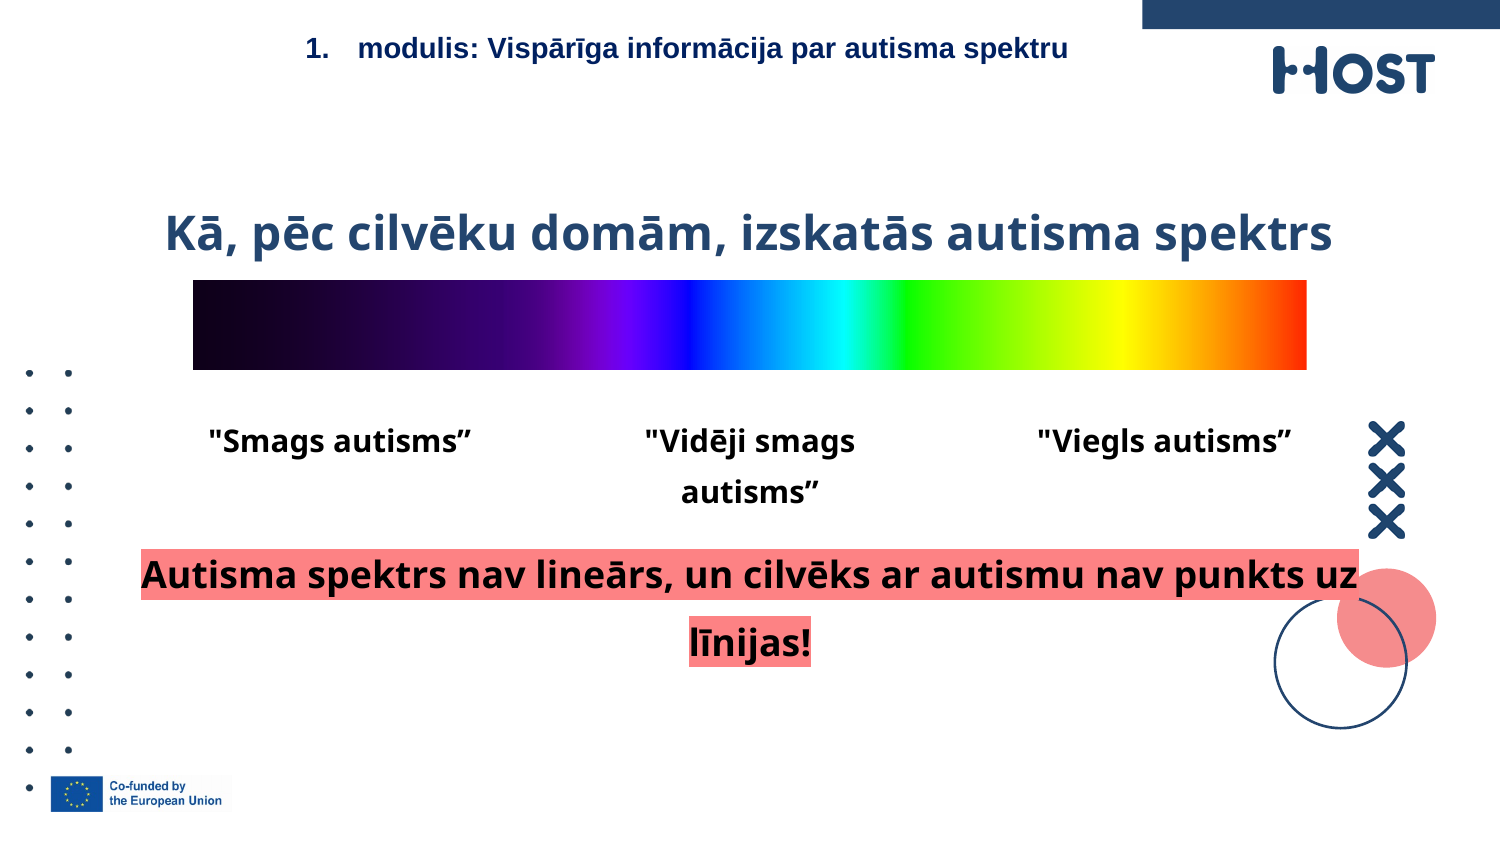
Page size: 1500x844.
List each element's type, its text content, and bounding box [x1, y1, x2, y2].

picture [0, 370, 233, 812]
picture [1273, 46, 1435, 94]
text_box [192, 280, 1307, 506]
text_box Kā, pēc cilvēku domām, izskatās autisma spektrs [74, 159, 1425, 276]
text_box modulis: Vispārīga informācija par autisma spektru [267, 10, 1135, 68]
picture [1368, 421, 1405, 539]
text_box Autisma spektrs nav lineārs, un cilvēks ar autismu nav punkts uz līnijas! [106, 513, 1394, 679]
